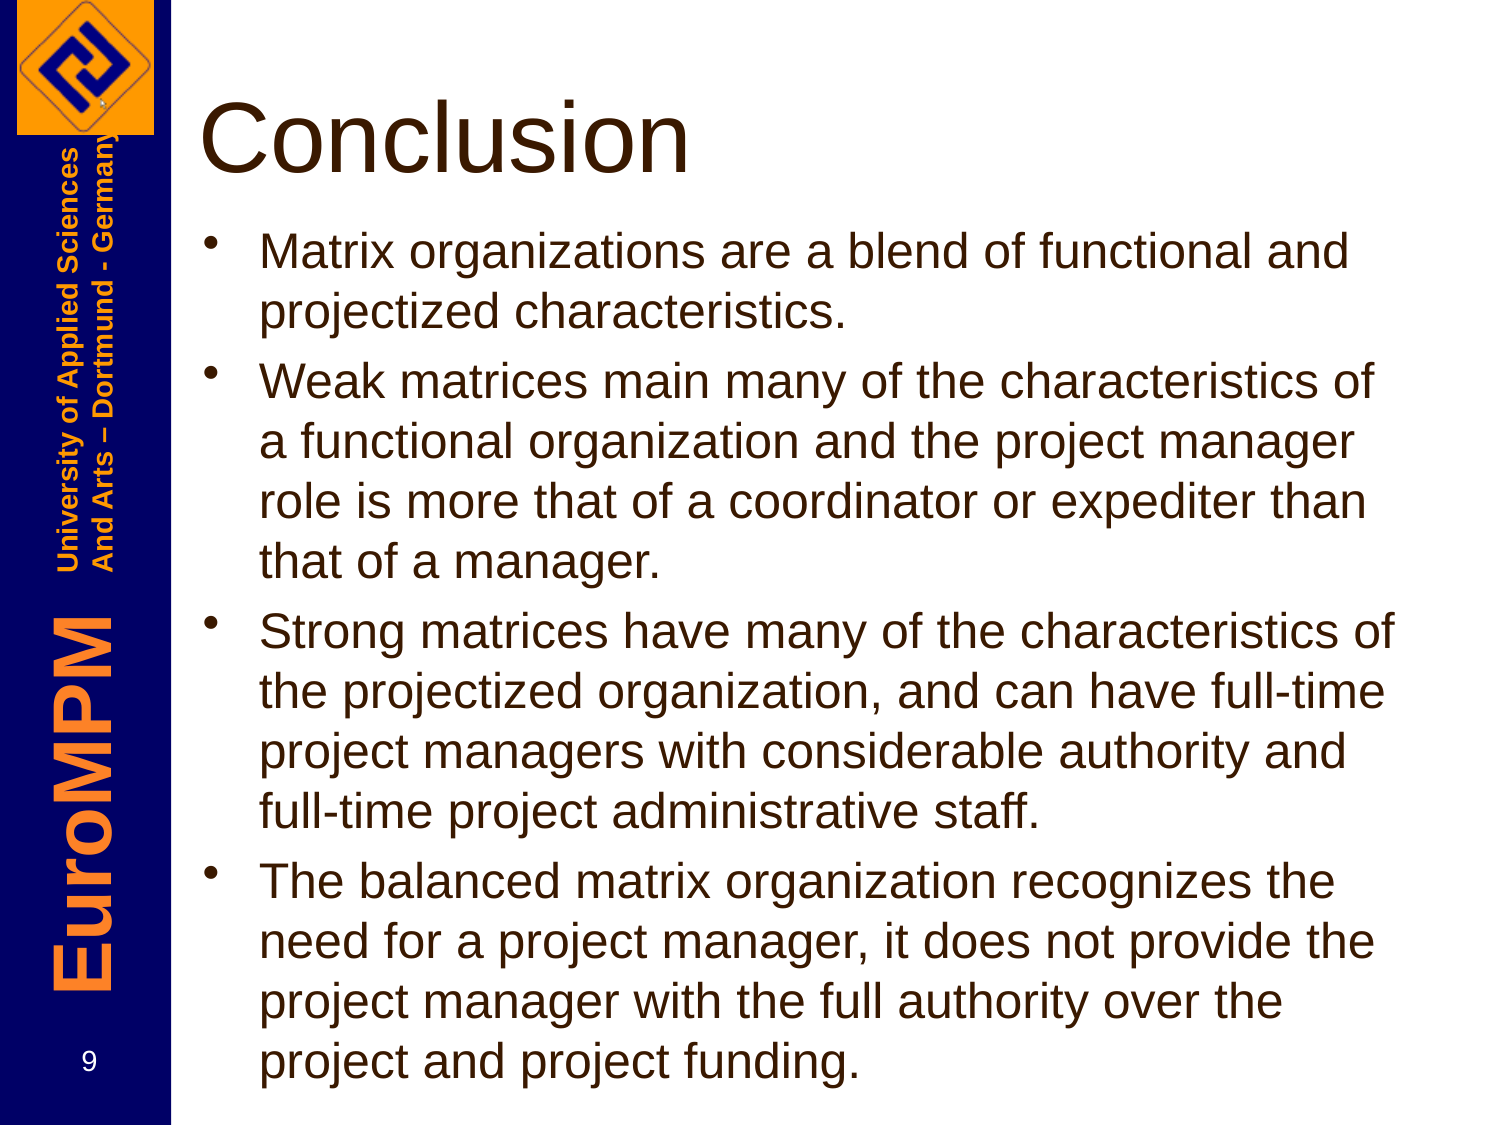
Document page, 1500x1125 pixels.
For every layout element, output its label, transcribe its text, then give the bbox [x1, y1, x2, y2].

slide_number 9 [17, 1034, 162, 1114]
list Matrix organizations are a blend of functional and projectized characteristics. Weak matrices main many of the characteristics of a functional organization and the project manager role is more that of a coordinator or expediter than that of a manager. Strong matrices have many of the characteristics of the projectized organization, and can have full-time project managers with considerable authority and full-time project administrative staff. The balanced matrix organization recognizes the need for a project manager, it does not provide the project manager with the full authority over the project and project funding. [187, 210, 1429, 552]
picture [17, 0, 154, 135]
title Conclusion [182, 46, 1424, 339]
